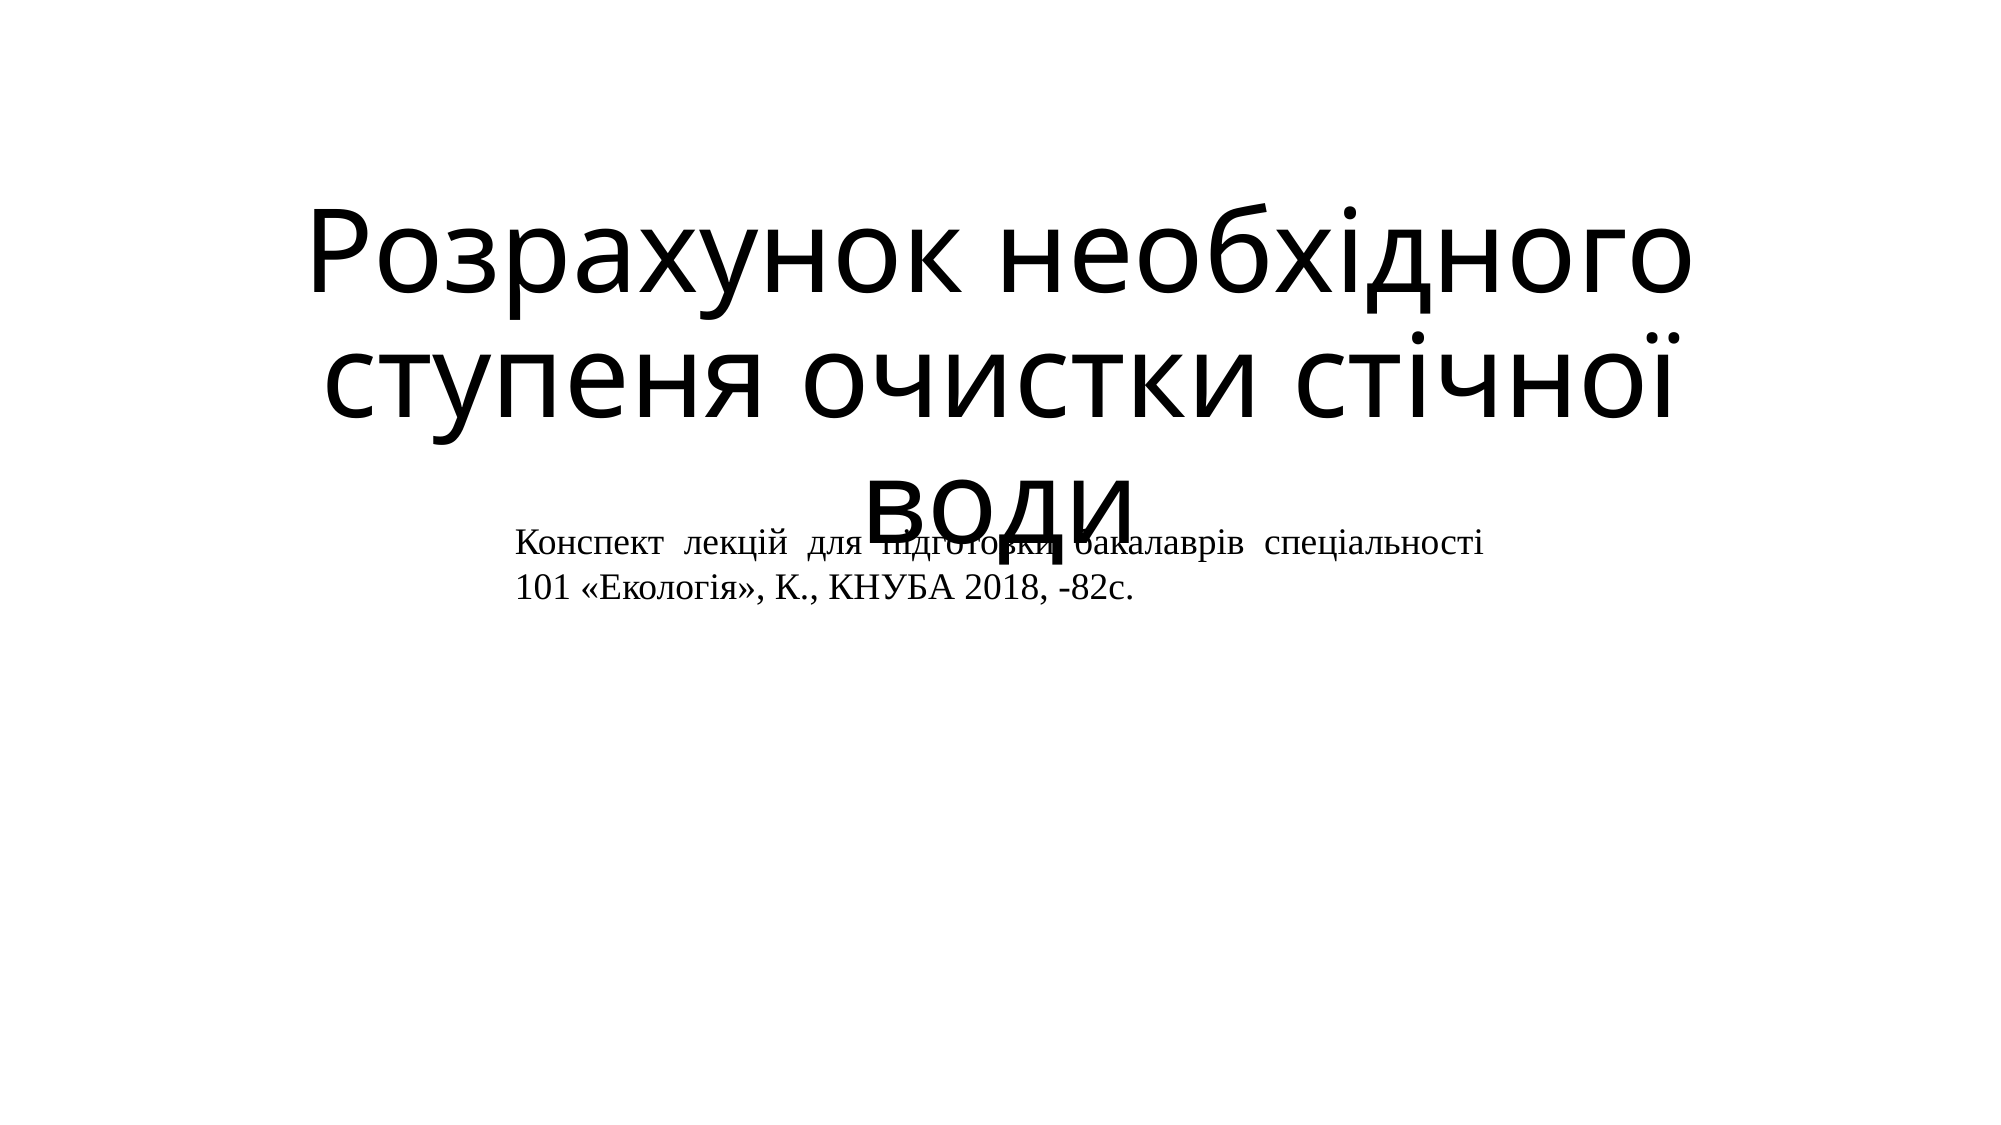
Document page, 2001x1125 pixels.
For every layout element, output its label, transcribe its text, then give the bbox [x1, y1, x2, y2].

title Розрахунок необхідного ступеня очистки стічної води [249, 184, 1750, 576]
text_box Конспект лекцій для підготовки бакалаврів спеціальності 101 «Екологія», К., КНУБА 2018, -82с. [500, 509, 1500, 615]
